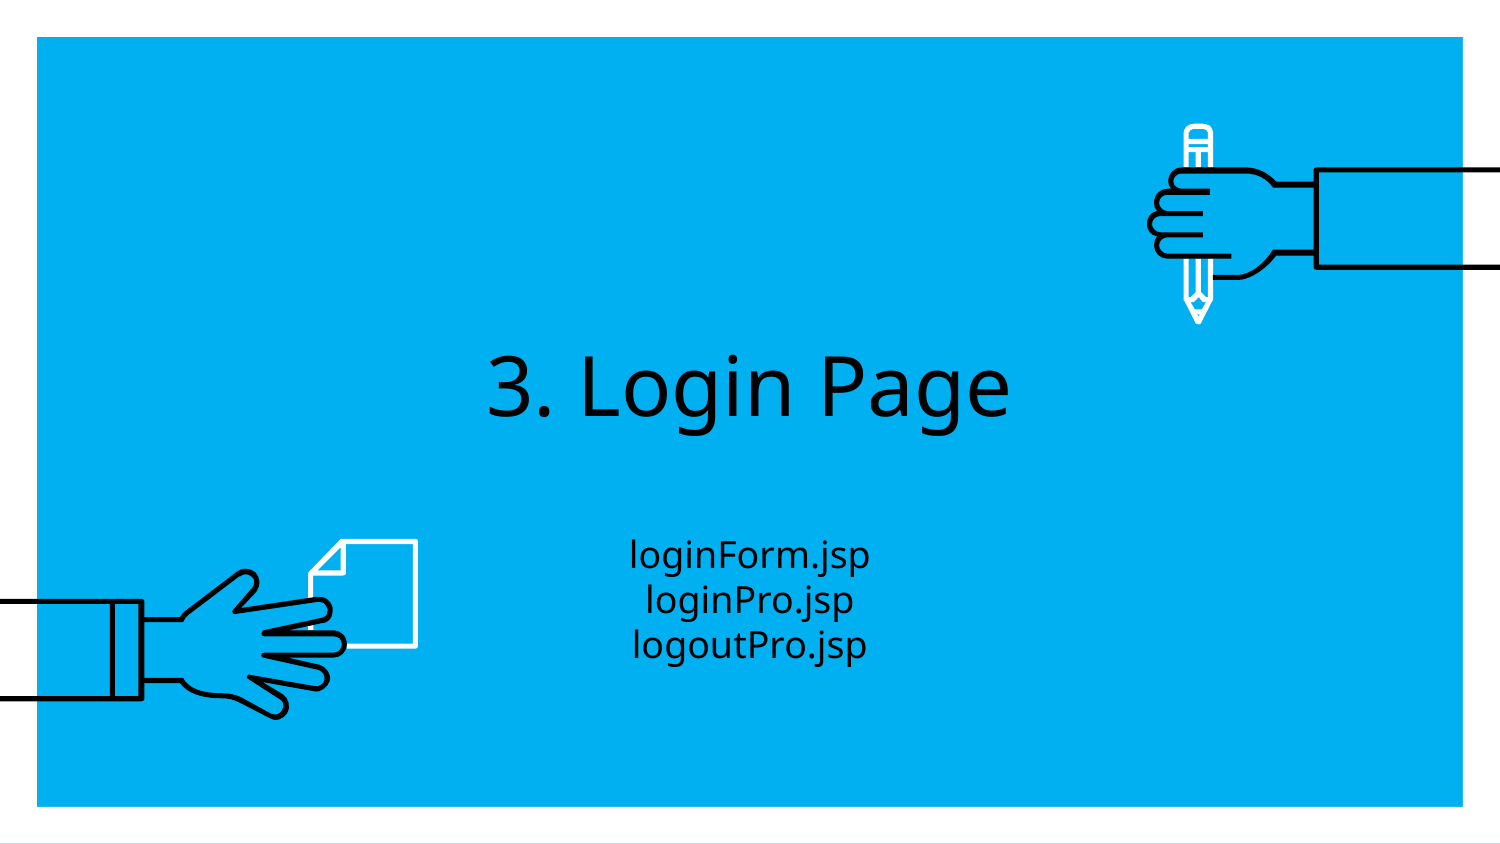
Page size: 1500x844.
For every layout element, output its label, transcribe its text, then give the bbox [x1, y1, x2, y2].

title 3. Login Page [430, 327, 1070, 448]
subtitle loginForm.jsp loginPro.jsp logoutPro.jsp [430, 515, 1070, 645]
